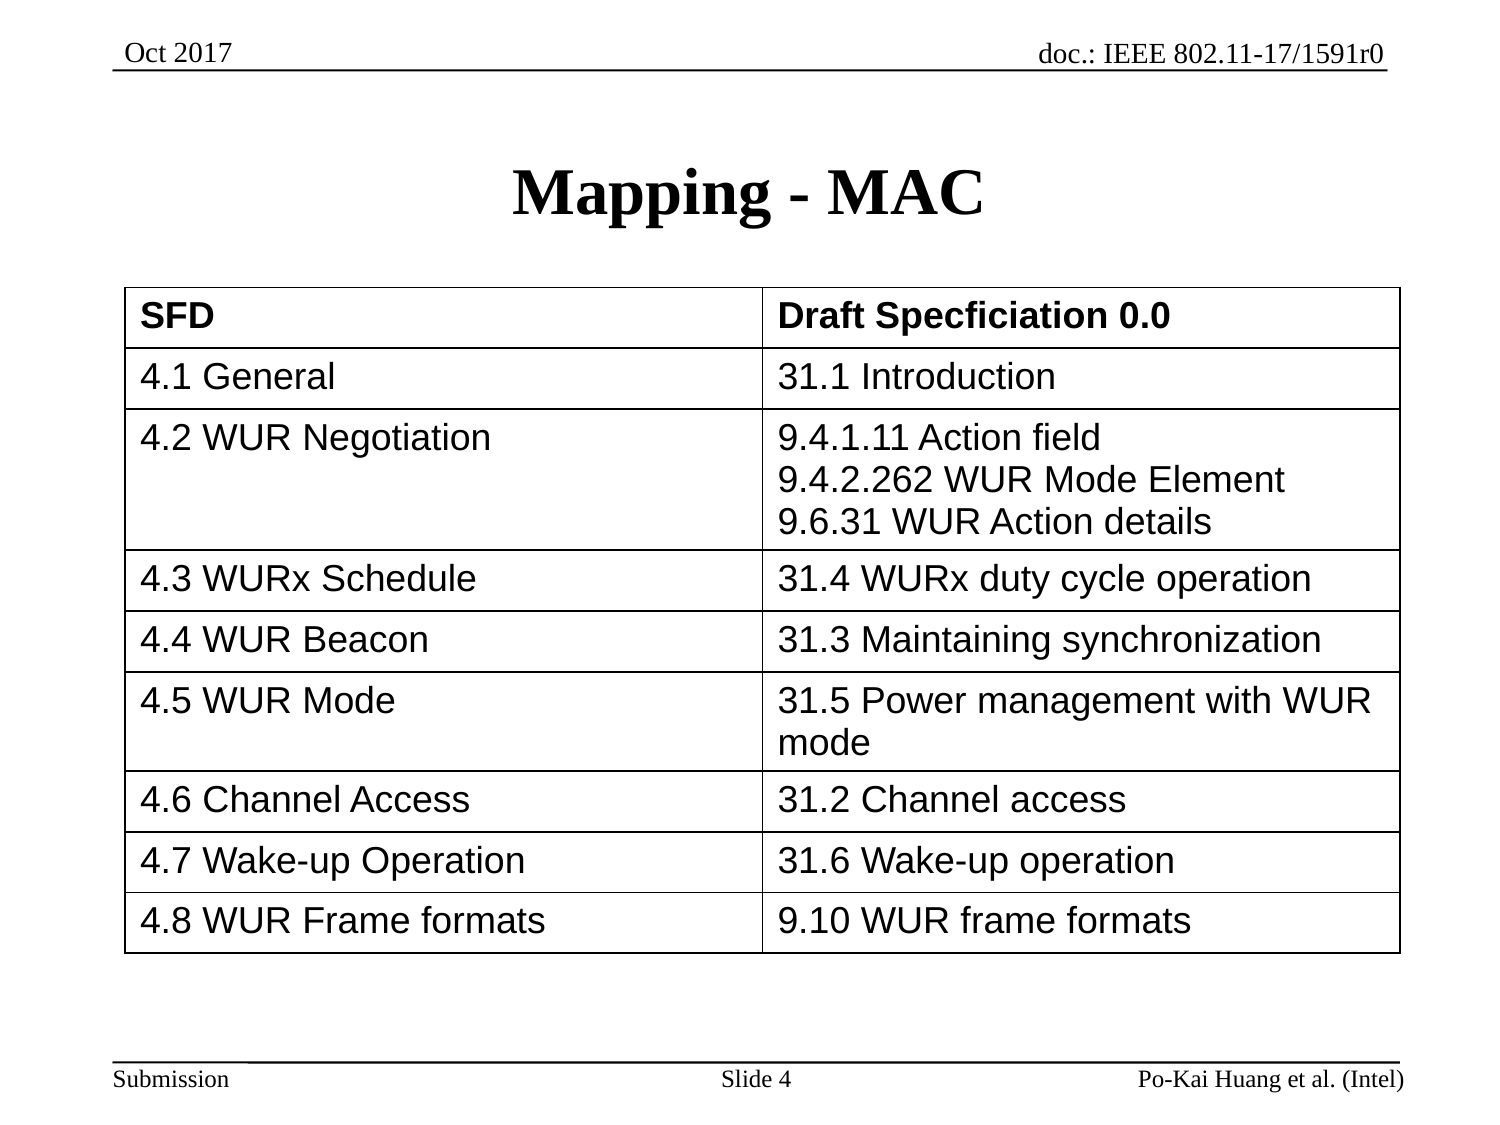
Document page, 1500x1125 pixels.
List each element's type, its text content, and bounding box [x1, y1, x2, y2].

table_cell 31.4 WURx duty cycle operation [763, 551, 1399, 610]
footer Po-Kai Huang et al. (Intel) [1134, 1062, 1405, 1093]
table_cell 31.6 Wake-up operation [763, 833, 1399, 892]
table_cell 4.6 Channel Access [126, 772, 762, 831]
table_cell 4.2 WUR Negotiation [126, 410, 762, 549]
table_header Draft Specficiation 0.0 [763, 288, 1399, 347]
table_cell 4.5 WUR Mode [126, 673, 762, 770]
table_cell 4.4 WUR Beacon [126, 612, 762, 671]
table_cell 4.8 WUR Frame formats [126, 893, 762, 952]
slide_number Slide 4 [712, 1062, 800, 1093]
table_cell 9.4.1.11 Action field 9.4.2.262 WUR Mode Element 9.6.31 WUR Action details [763, 410, 1399, 549]
table_cell 4.1 General [126, 349, 762, 408]
table_cell 31.3 Maintaining synchronization [763, 612, 1399, 671]
table_cell 4.7 Wake-up Operation [126, 833, 762, 892]
table_cell 31.5 Power management with WUR mode [763, 673, 1399, 770]
table_cell 31.1 Introduction [763, 349, 1399, 408]
table_cell 9.10 WUR frame formats [763, 893, 1399, 952]
title Mapping - MAC [112, 99, 1388, 276]
table_header SFD [126, 288, 762, 347]
table_cell 31.2 Channel access [763, 772, 1399, 831]
table_cell 4.3 WURx Schedule [126, 551, 762, 610]
